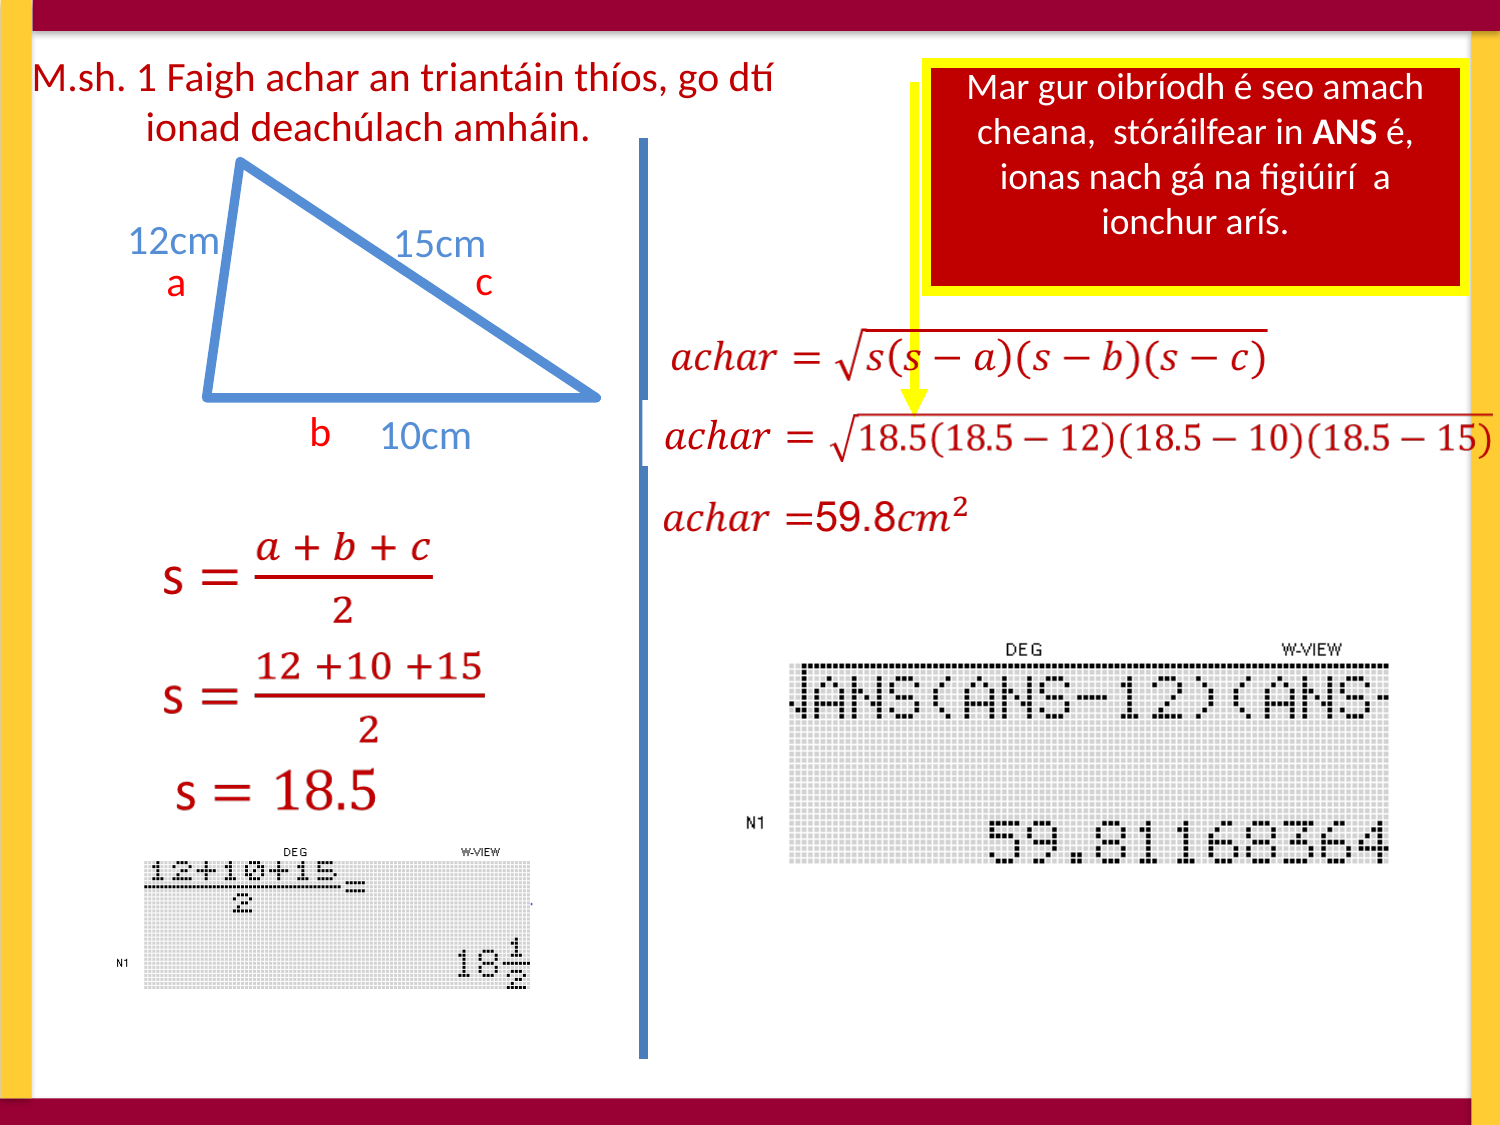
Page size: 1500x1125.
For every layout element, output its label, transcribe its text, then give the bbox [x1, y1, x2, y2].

text_box M.sh. 1 Faigh achar an triantáin thíos, go dtí ionad deachúlach amháin. [16, 42, 790, 208]
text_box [642, 397, 1500, 469]
picture [111, 842, 538, 991]
text_box [648, 482, 982, 548]
text_box a [151, 270, 202, 312]
text_box 12cm [112, 205, 236, 270]
text_box b [294, 397, 347, 462]
text_box [147, 634, 504, 751]
text_box [147, 515, 451, 632]
text_box [159, 746, 397, 833]
picture [727, 641, 1395, 870]
text_box [648, 312, 1290, 389]
text_box [204, 159, 599, 400]
text_box 10cm [364, 400, 509, 566]
text_box Mar gur oibríodh é seo amach cheana, stóráilfear in ANS é, ionas nach gá na figiúirí a ionchur arís. [926, 63, 1465, 291]
text_box c [460, 246, 509, 311]
text_box 15cm [378, 208, 502, 273]
